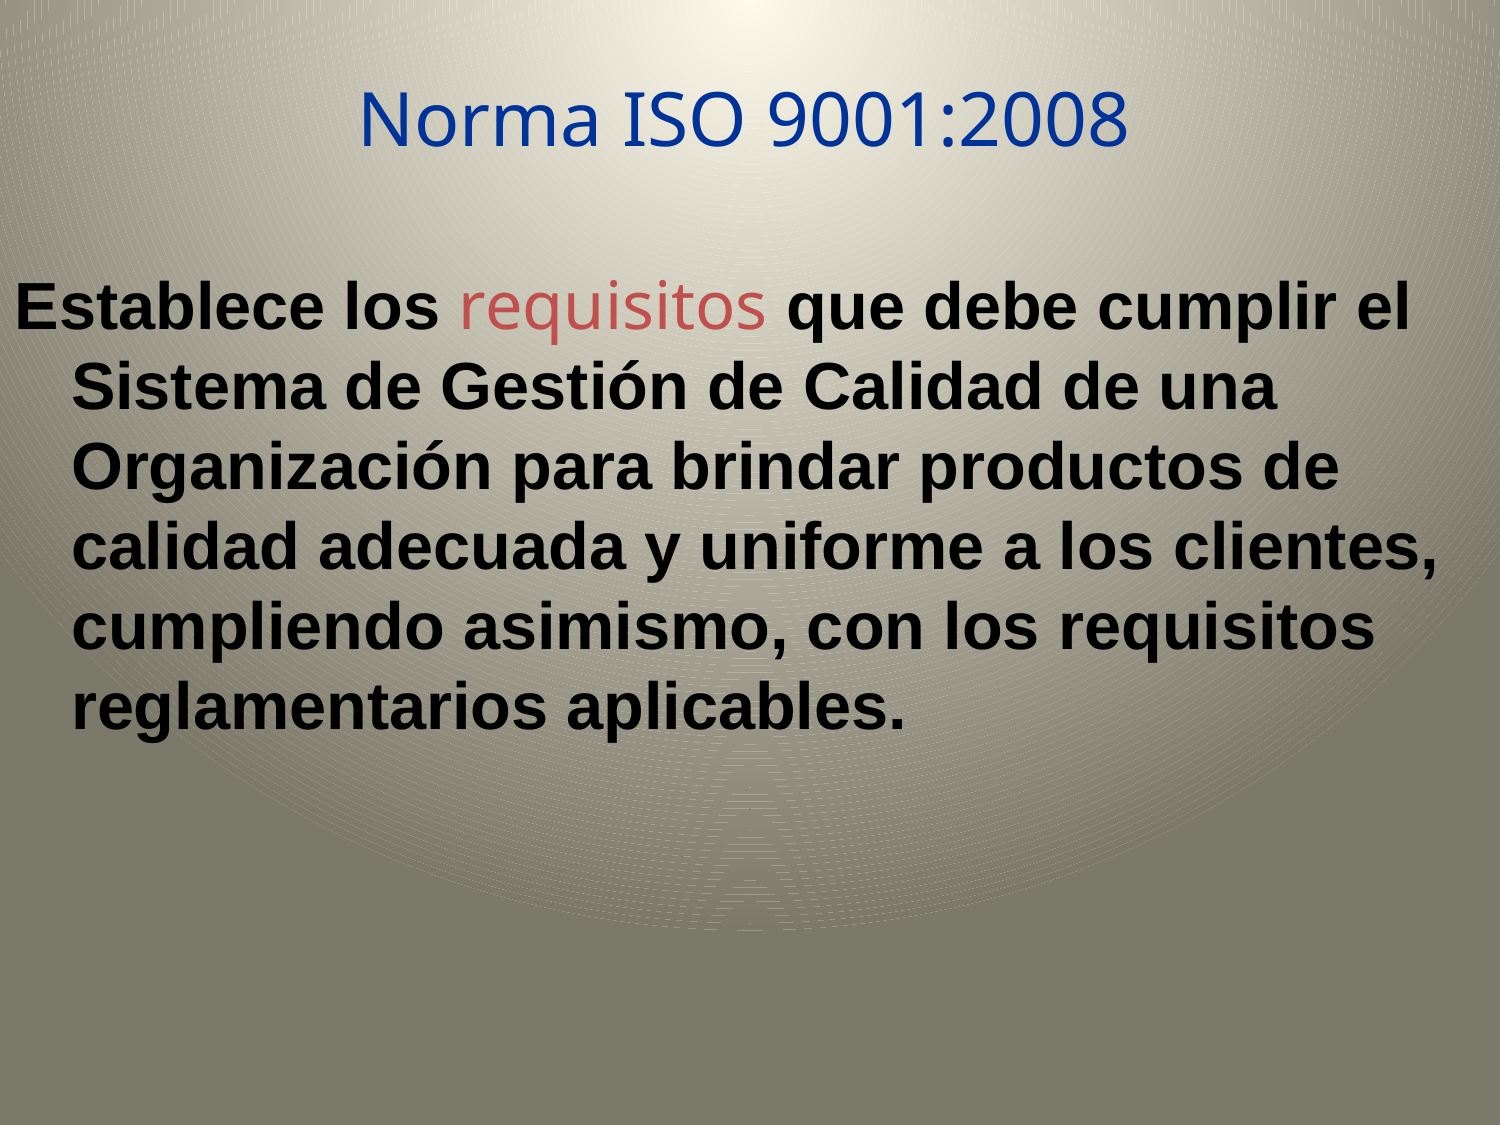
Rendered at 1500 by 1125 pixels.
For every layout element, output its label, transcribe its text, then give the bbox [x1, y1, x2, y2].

text_box Establece los requisitos que debe cumplir el Sistema de Gestión de Calidad de una Organización para brindar productos de calidad adecuada y uniforme a los clientes, cumpliendo asimismo, con los requisitos reglamentarios aplicables. [0, 255, 1500, 870]
title Norma ISO 9001:2008 [29, 54, 1460, 179]
